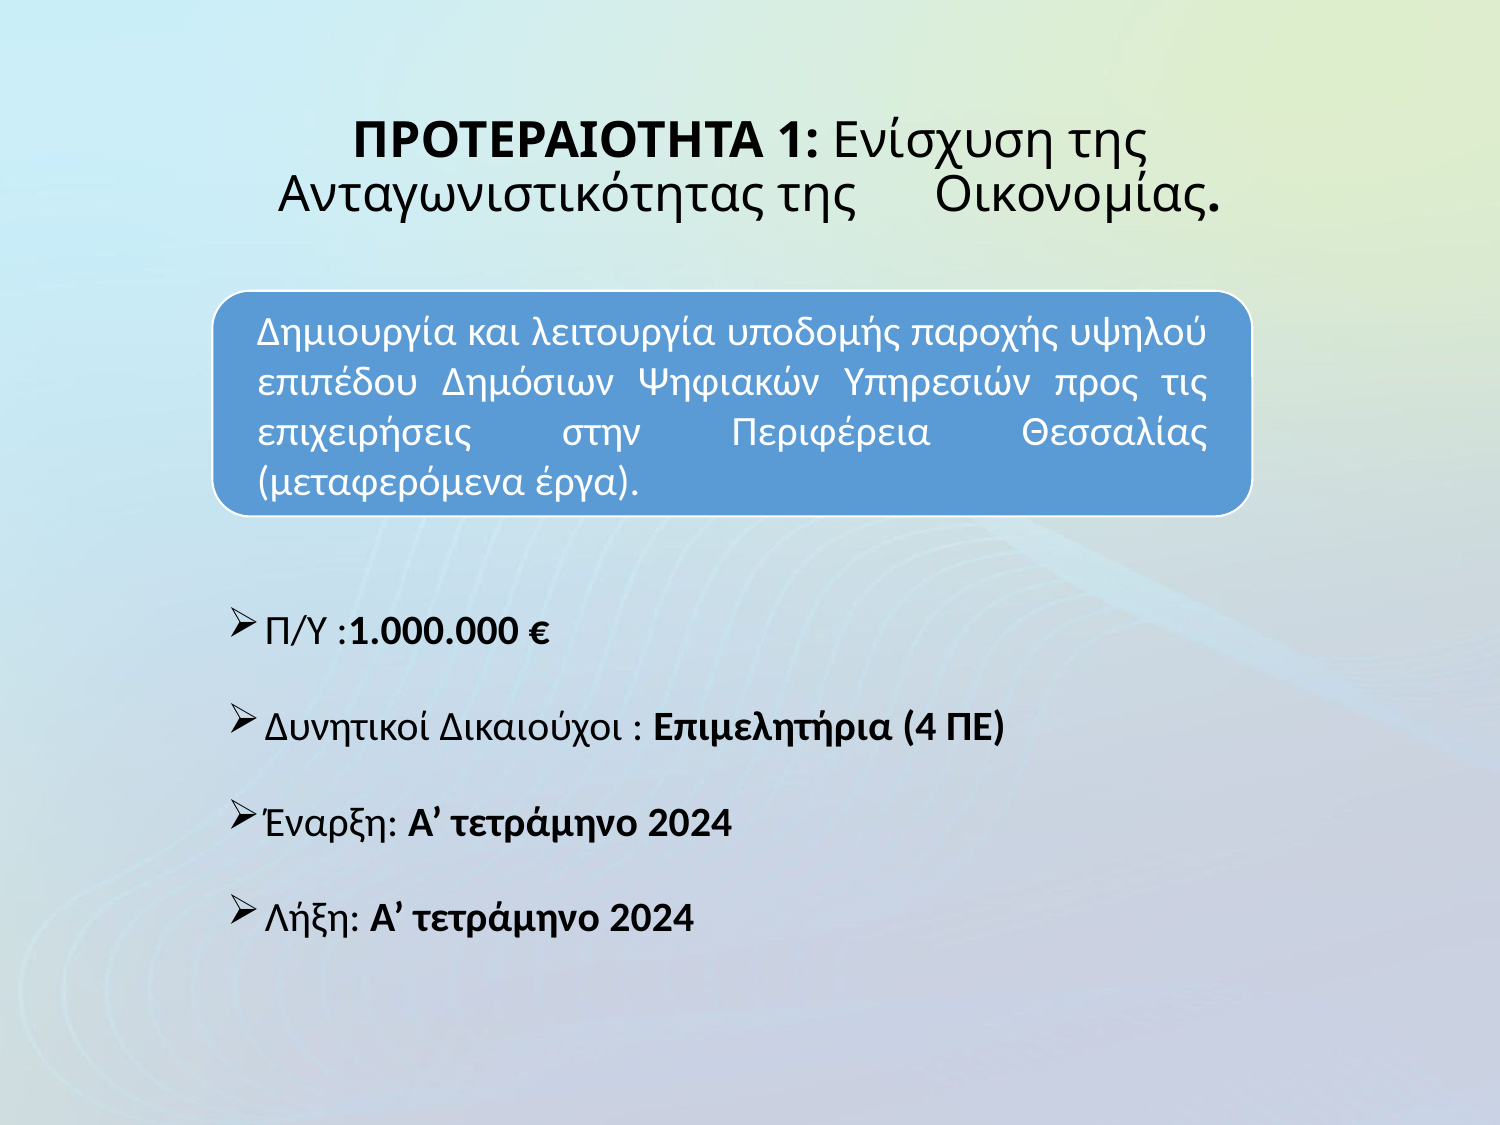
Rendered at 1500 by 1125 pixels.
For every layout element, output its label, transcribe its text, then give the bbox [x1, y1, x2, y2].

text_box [212, 290, 1253, 517]
list Π/Υ :1.000.000 € Δυνητικοί Δικαιούχοι : Επιμελητήρια (4 ΠΕ) Έναρξη: Α’ τετράμηνο 2024 Λήξη: Α’ τετράμηνο 2024 [212, 570, 1384, 972]
picture [0, 0, 1500, 1125]
title ΠΡΟΤΕΡΑΙΟΤΗΤΑ 1: Ενίσχυση της Ανταγωνιστικότητας της Οικονομίας. [103, 59, 1397, 278]
